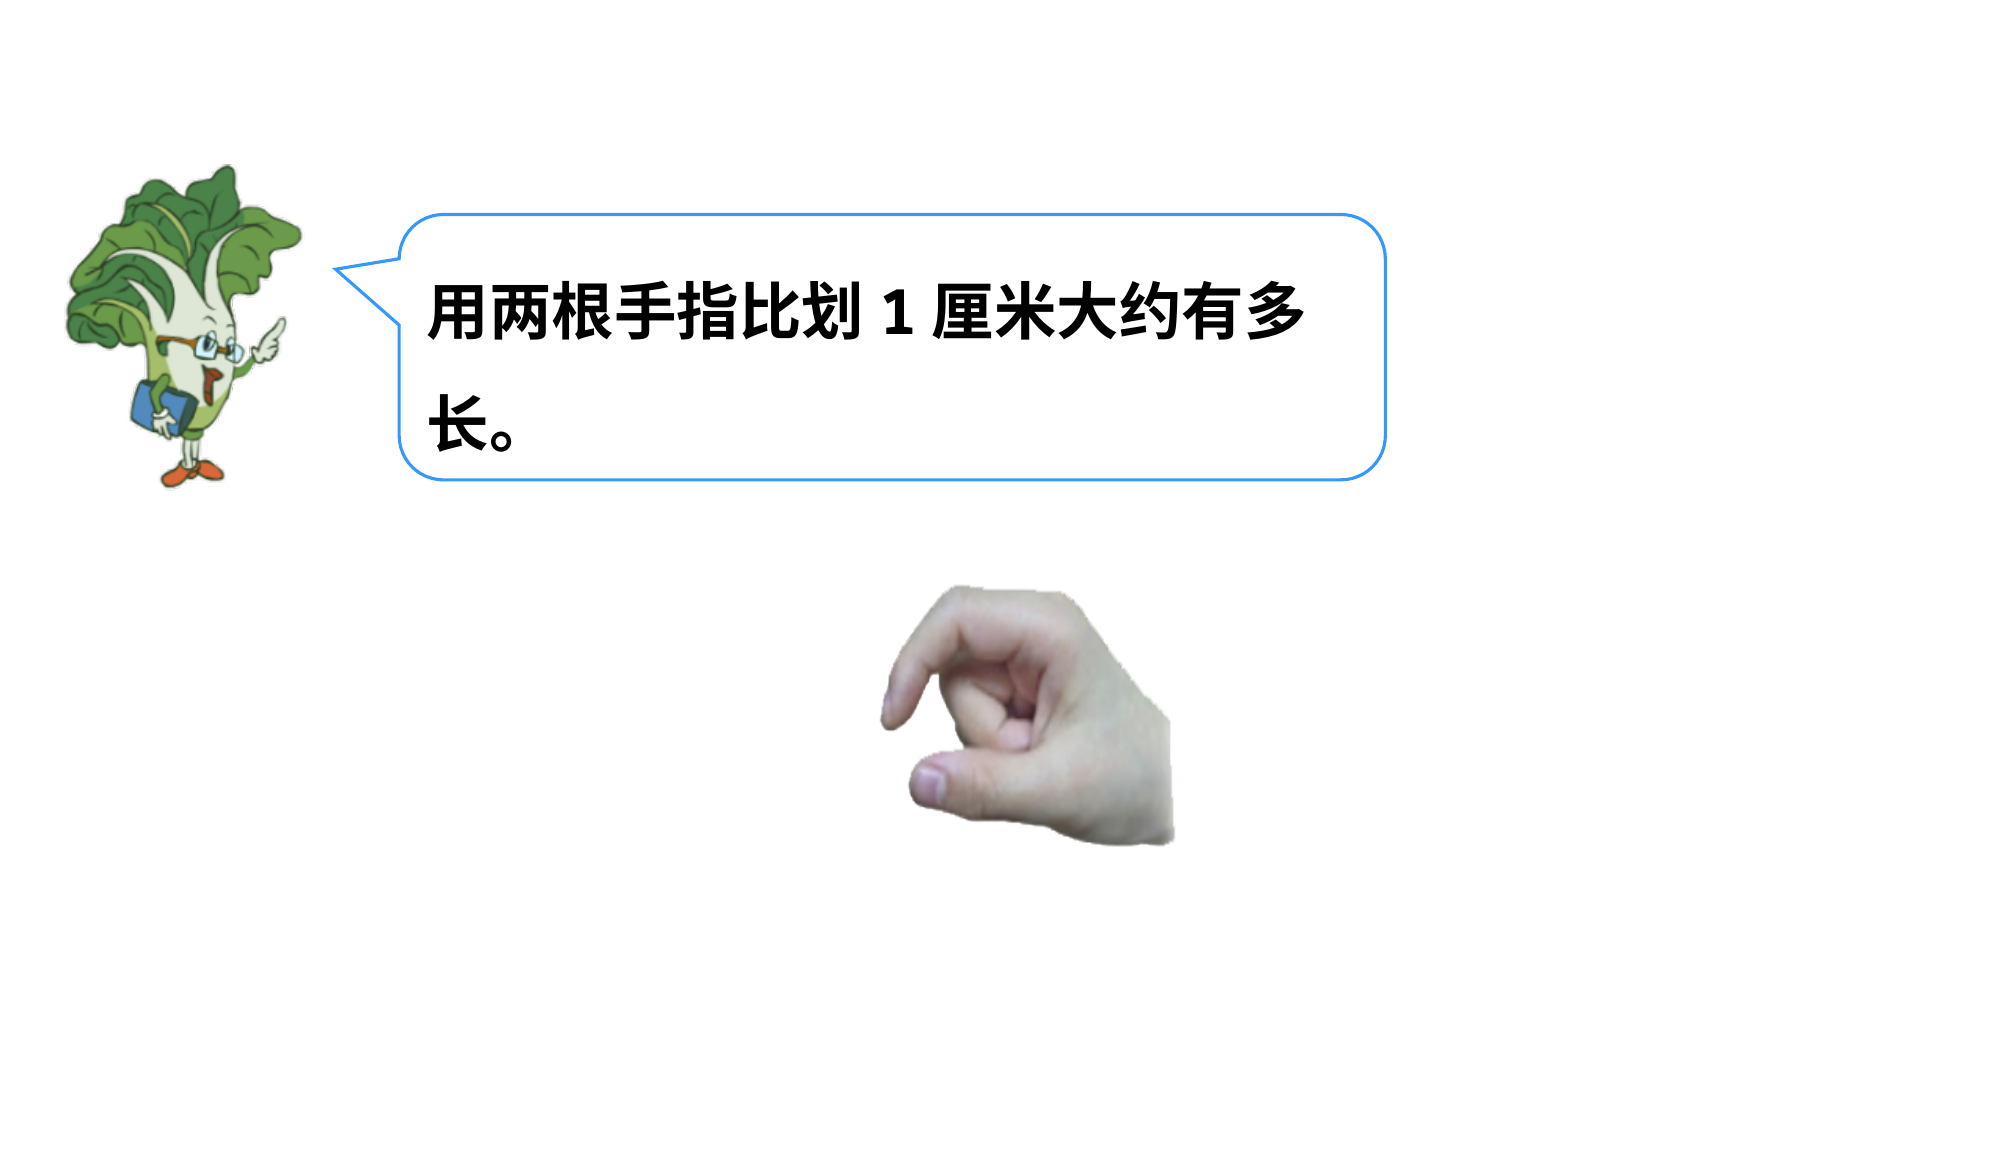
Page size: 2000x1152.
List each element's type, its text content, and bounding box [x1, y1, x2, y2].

picture [60, 163, 308, 492]
text_box 用两根手指比划1厘米大约有多长。 [335, 214, 1386, 480]
picture [862, 563, 1194, 867]
